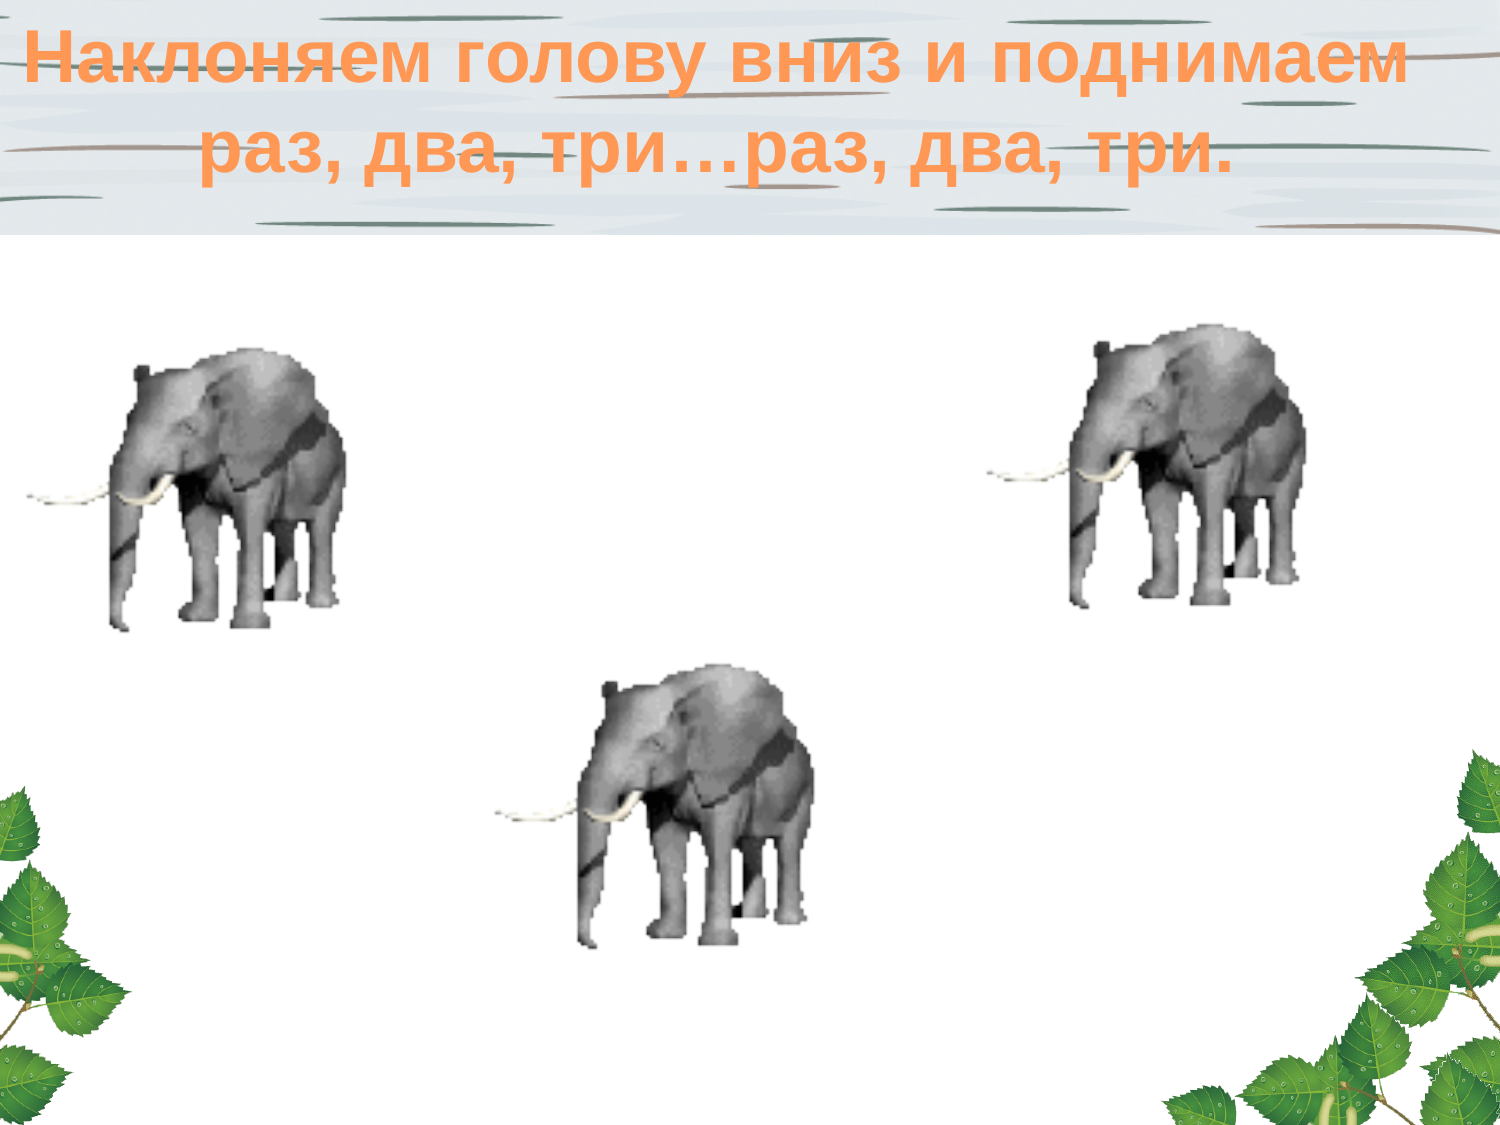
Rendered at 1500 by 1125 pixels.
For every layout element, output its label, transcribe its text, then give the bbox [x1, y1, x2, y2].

picture [960, 304, 1326, 628]
text_box Наклоняем голову вниз и поднимаем раз, два, три…раз, два, три. [7, 0, 1428, 195]
picture [468, 644, 834, 968]
picture [0, 785, 132, 1125]
picture [1160, 749, 1500, 1125]
picture [0, 0, 1500, 235]
picture [0, 327, 365, 652]
